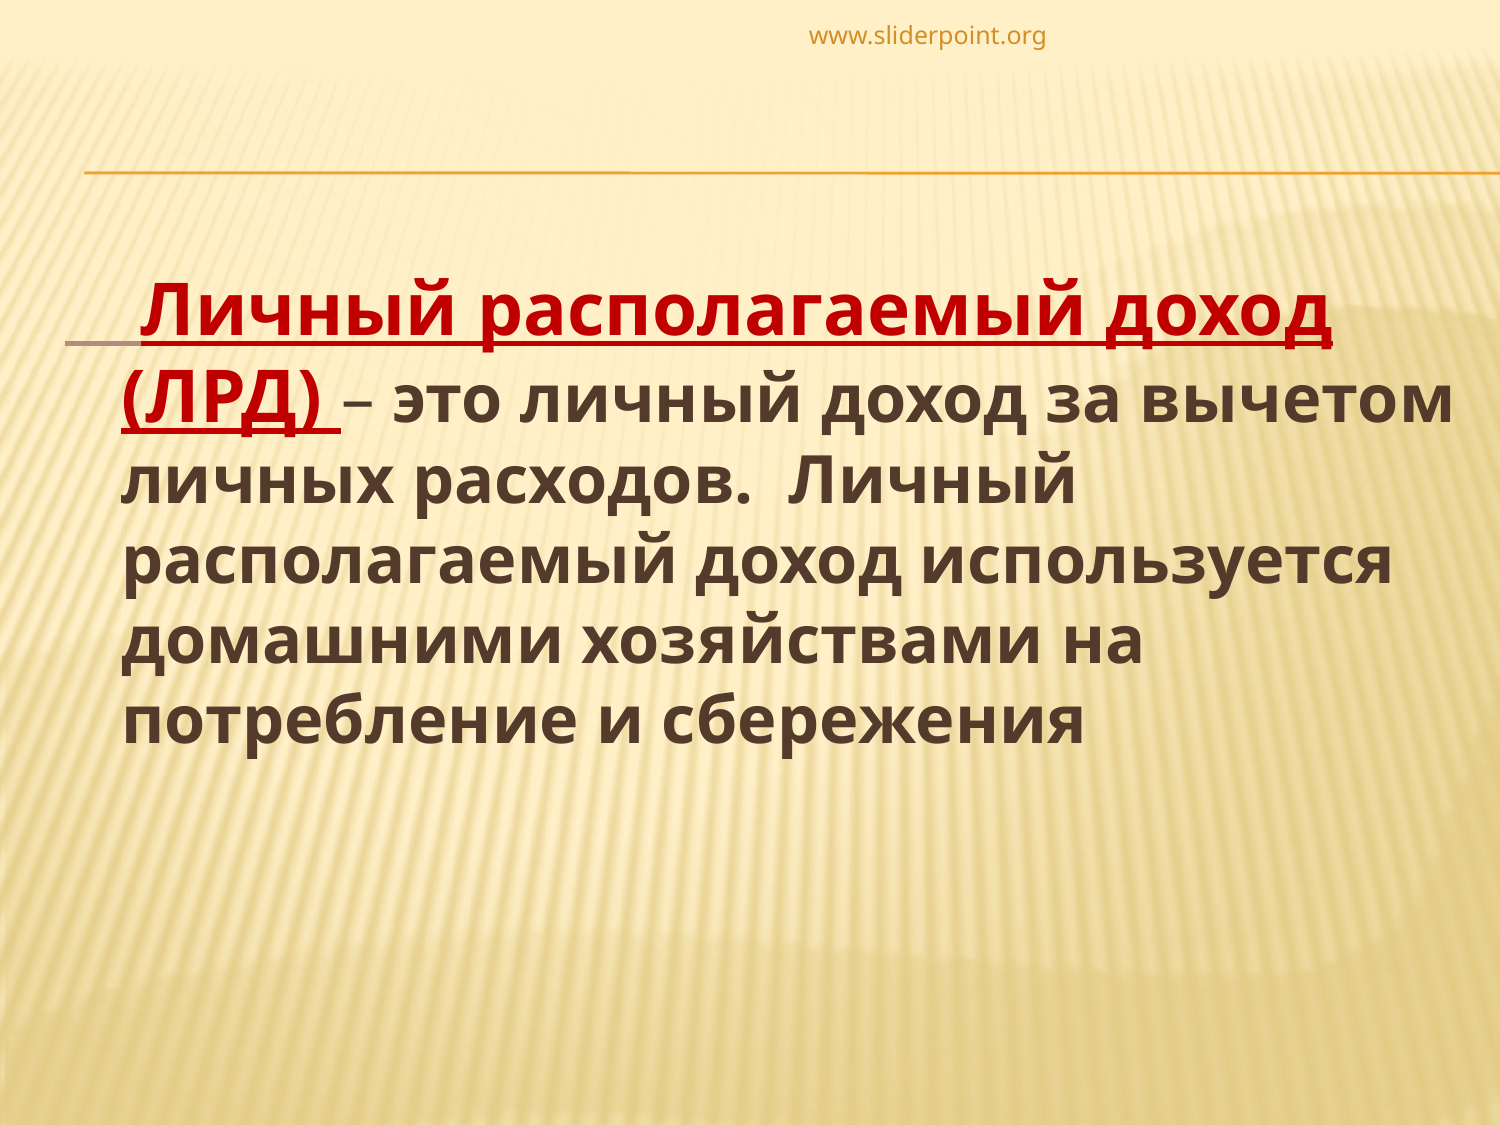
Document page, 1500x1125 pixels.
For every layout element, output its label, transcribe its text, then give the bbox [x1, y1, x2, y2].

list Личный располагаемый доход (ЛРД) – это личный доход за вычетом личных расходов. Личный располагаемый доход используется домашними хозяйствами на потребление и сбережения [50, 254, 1475, 998]
footer www.sliderpoint.org [587, 12, 1063, 60]
